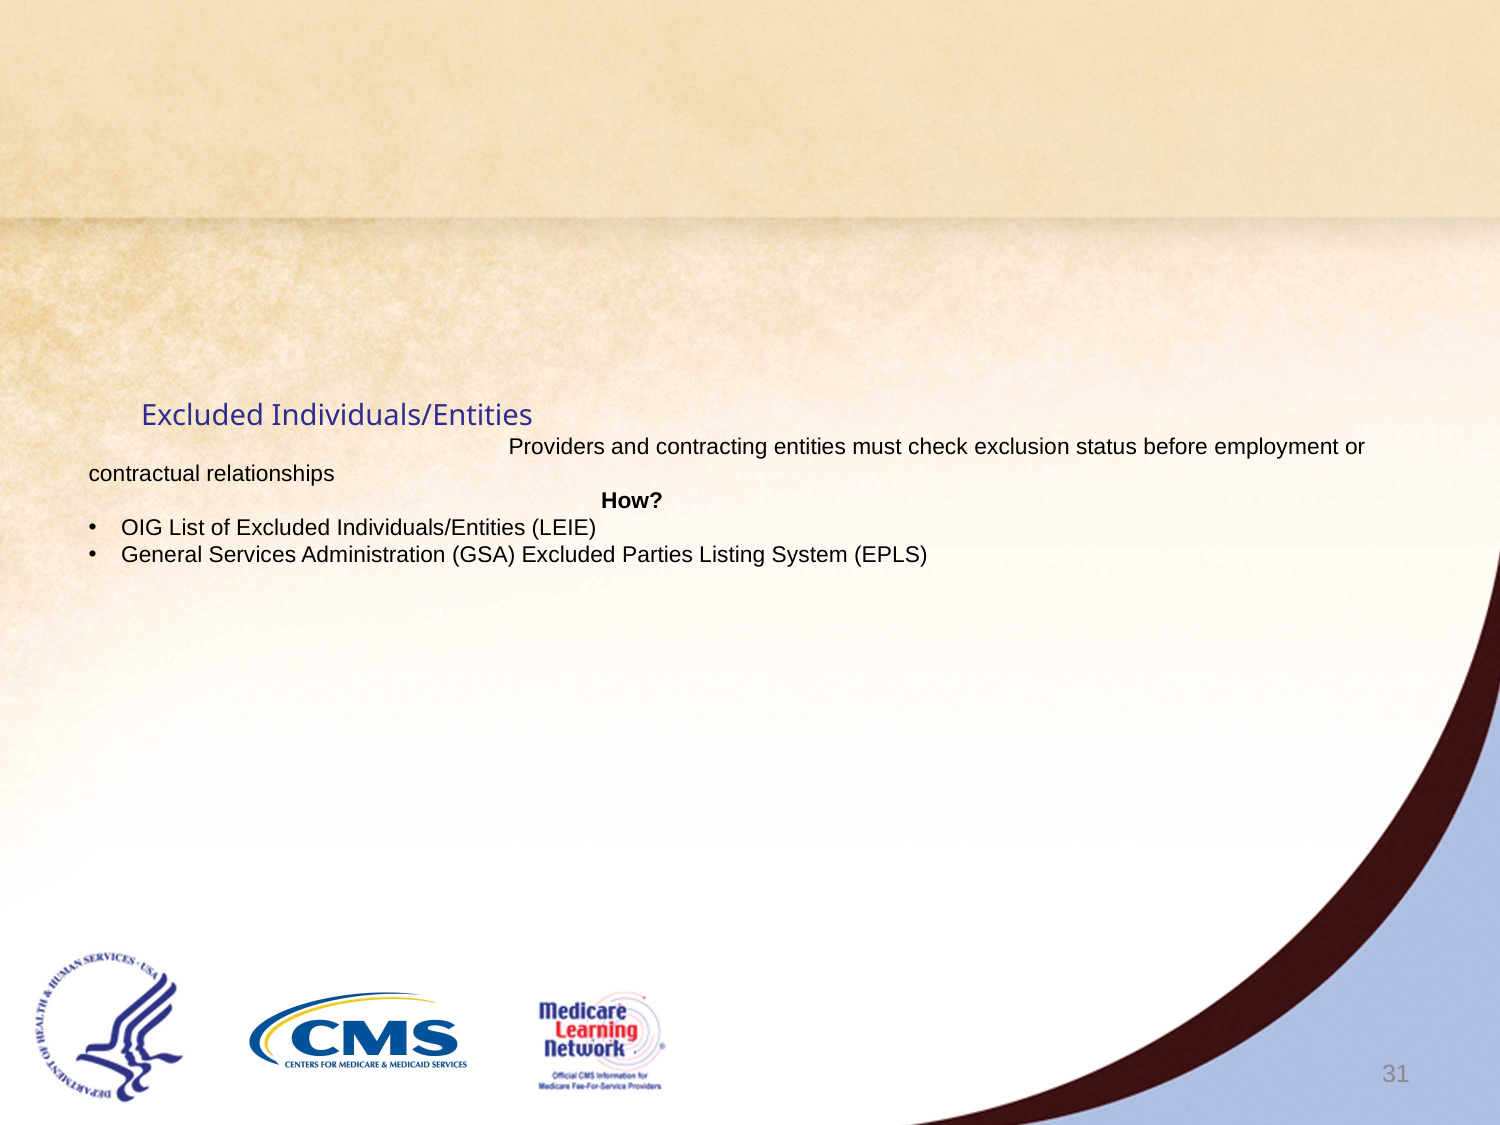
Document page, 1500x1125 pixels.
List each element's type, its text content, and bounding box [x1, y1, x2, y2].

title Excluded Individuals/Entities Providers and contracting entities must check exclusion status before employment or contractual relationships How? OIG List of Excluded Individuals/Entities (LEIE) General Services Administration (GSA) Excluded Parties Listing System (EPLS) [73, 388, 1424, 577]
slide_number 31 [1074, 1042, 1425, 1103]
picture [0, 0, 1500, 1125]
